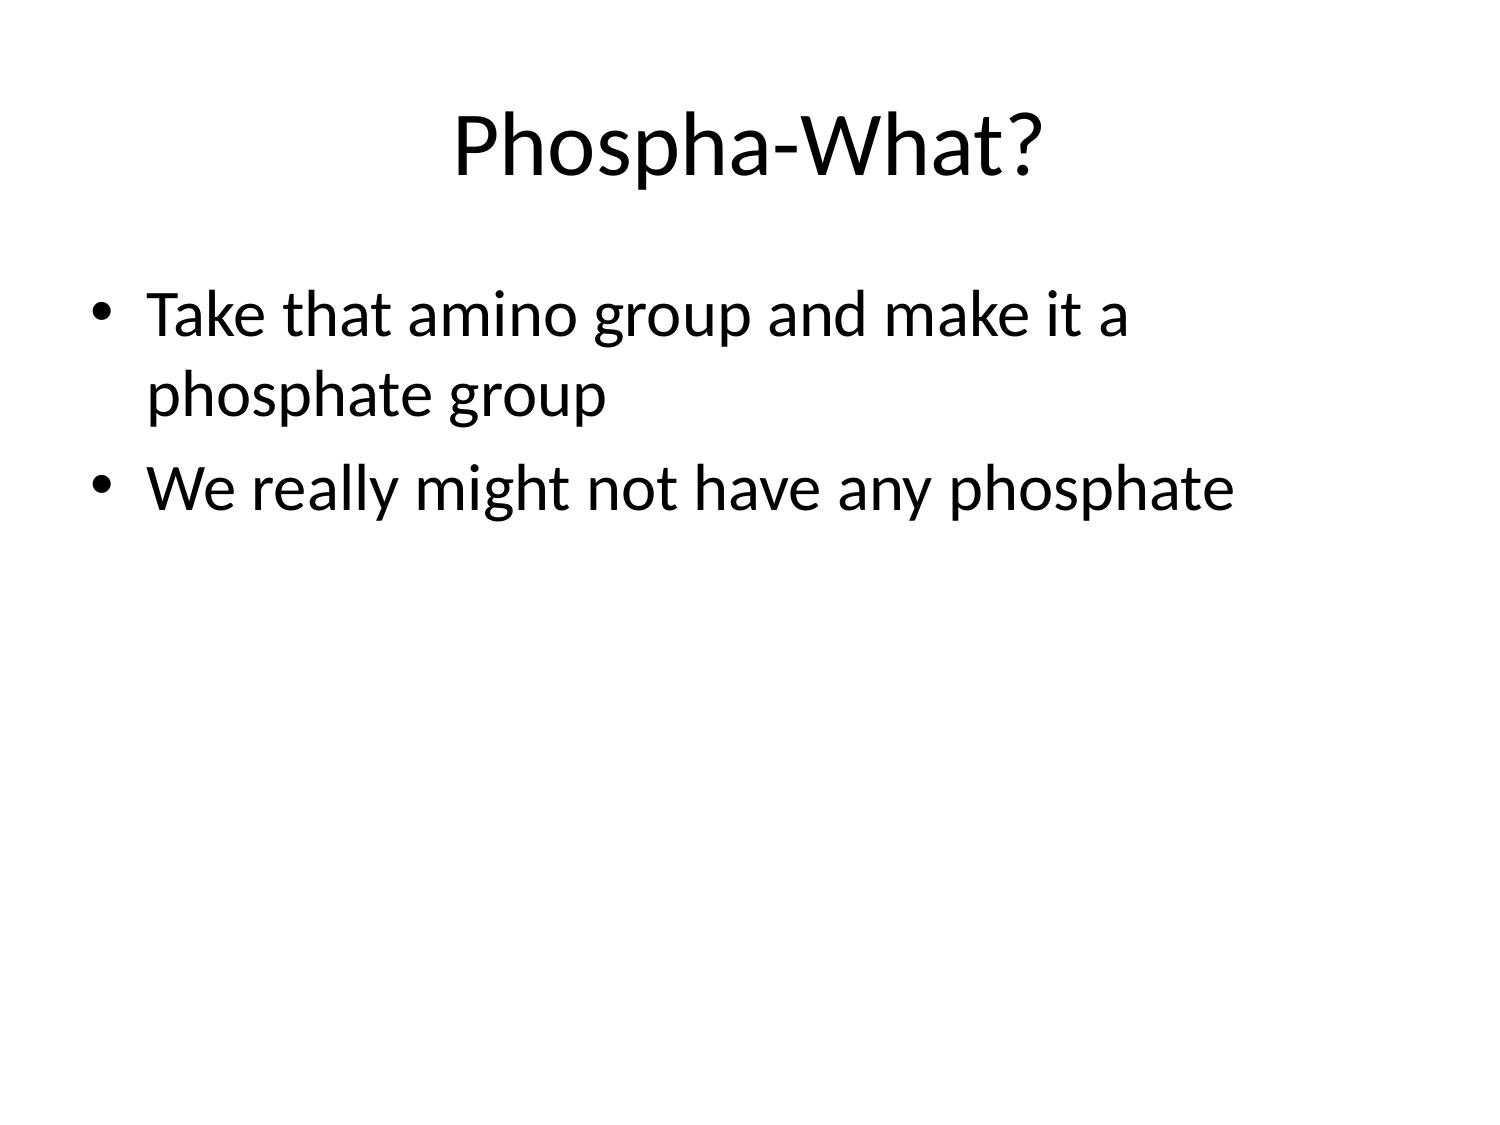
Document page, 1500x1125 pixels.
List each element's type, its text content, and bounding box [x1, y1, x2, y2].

title Phospha-What? [75, 45, 1425, 233]
list Take that amino group and make it a phosphate group We really might not have any phosphate [75, 262, 1425, 1005]
